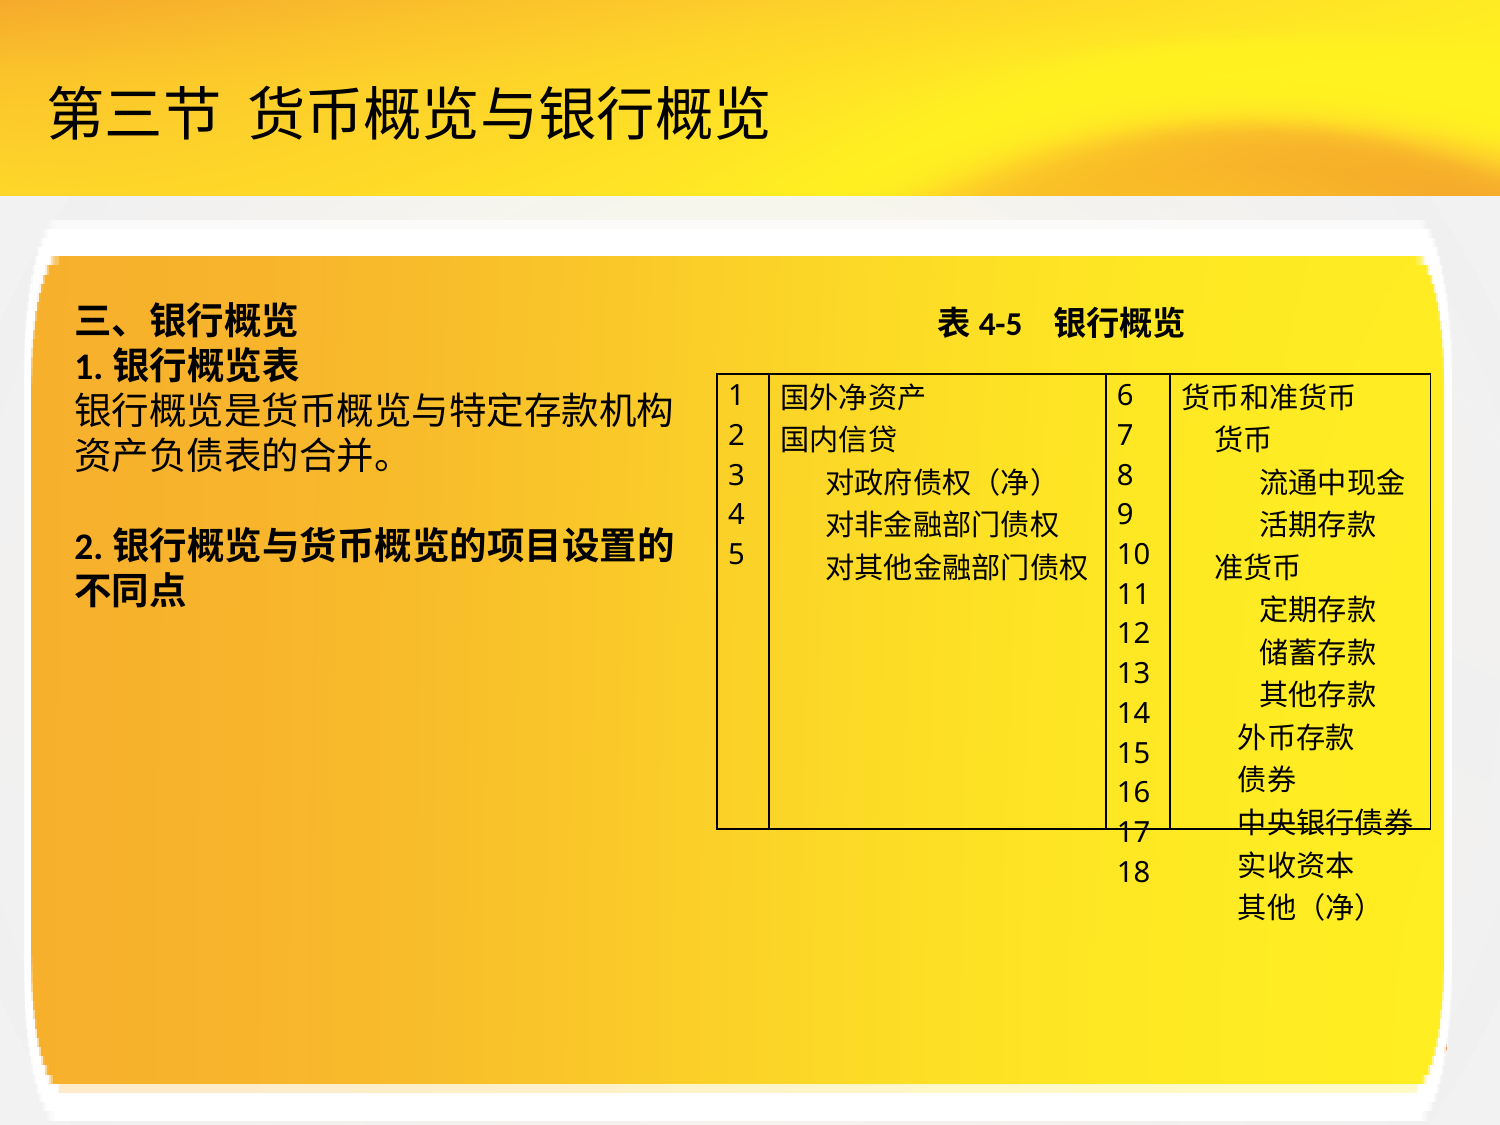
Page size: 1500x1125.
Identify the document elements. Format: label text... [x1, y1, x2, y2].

picture [0, 0, 1500, 1125]
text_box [23, 220, 1495, 1121]
title 第三节 货币概览与银行概览 [0, 54, 1085, 171]
